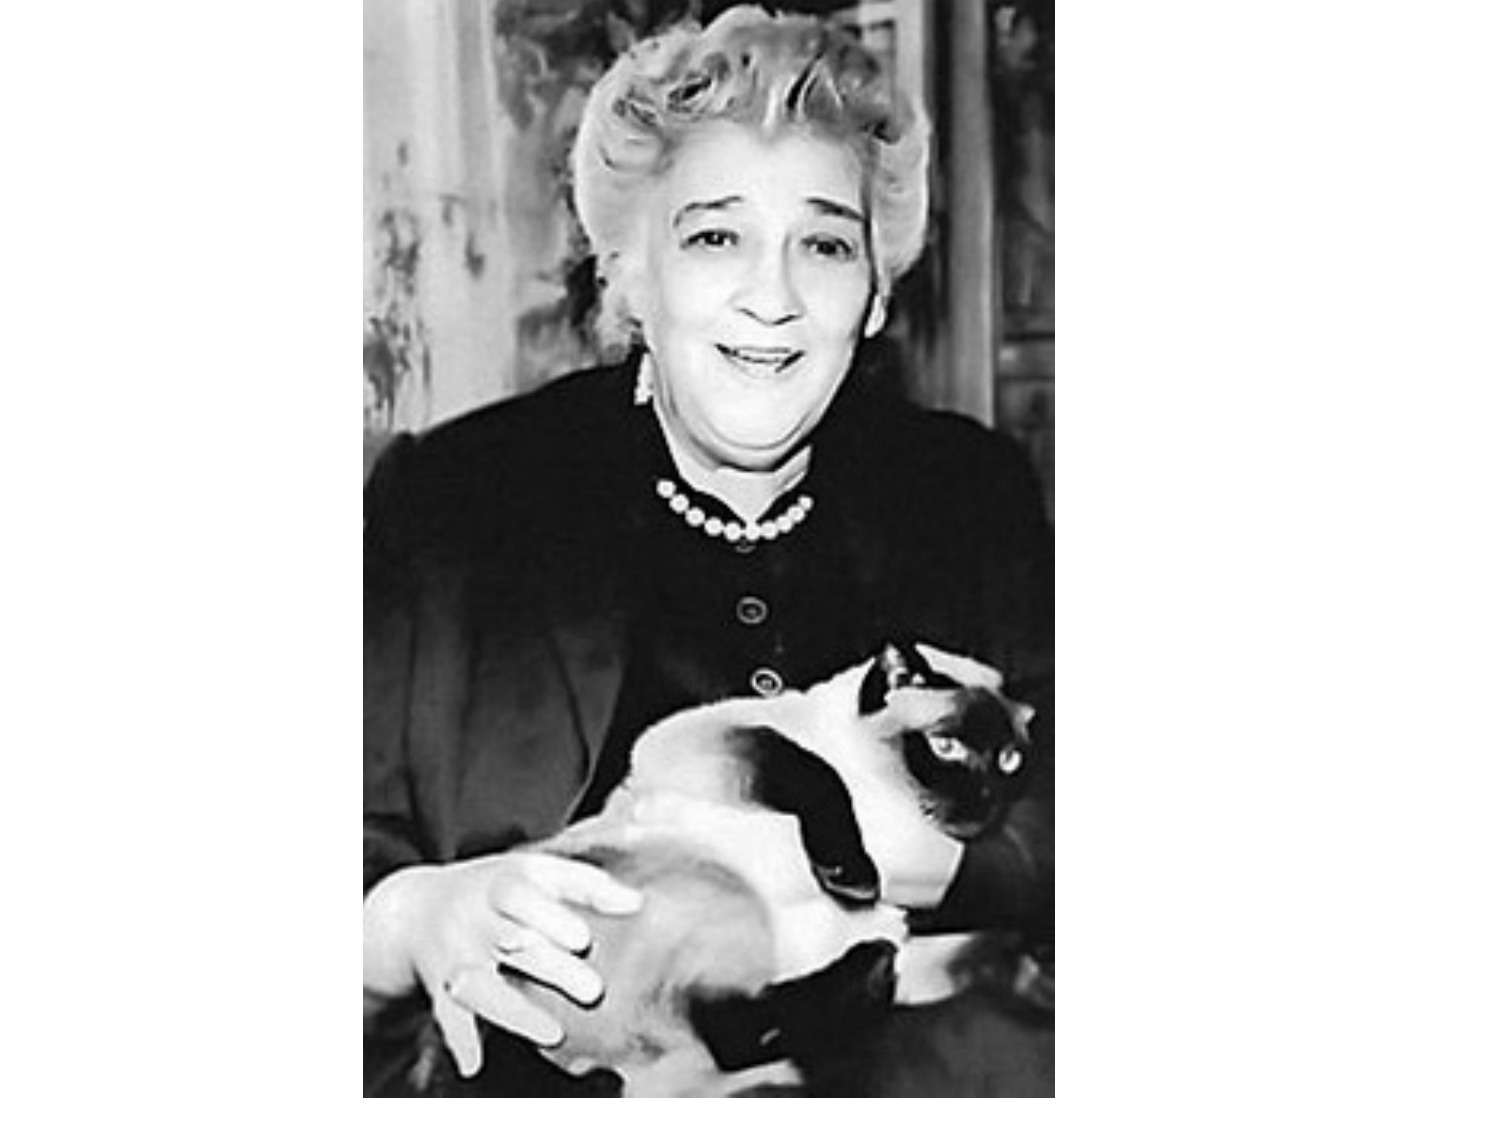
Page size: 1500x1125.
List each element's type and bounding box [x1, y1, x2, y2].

list [362, 0, 1055, 1099]
